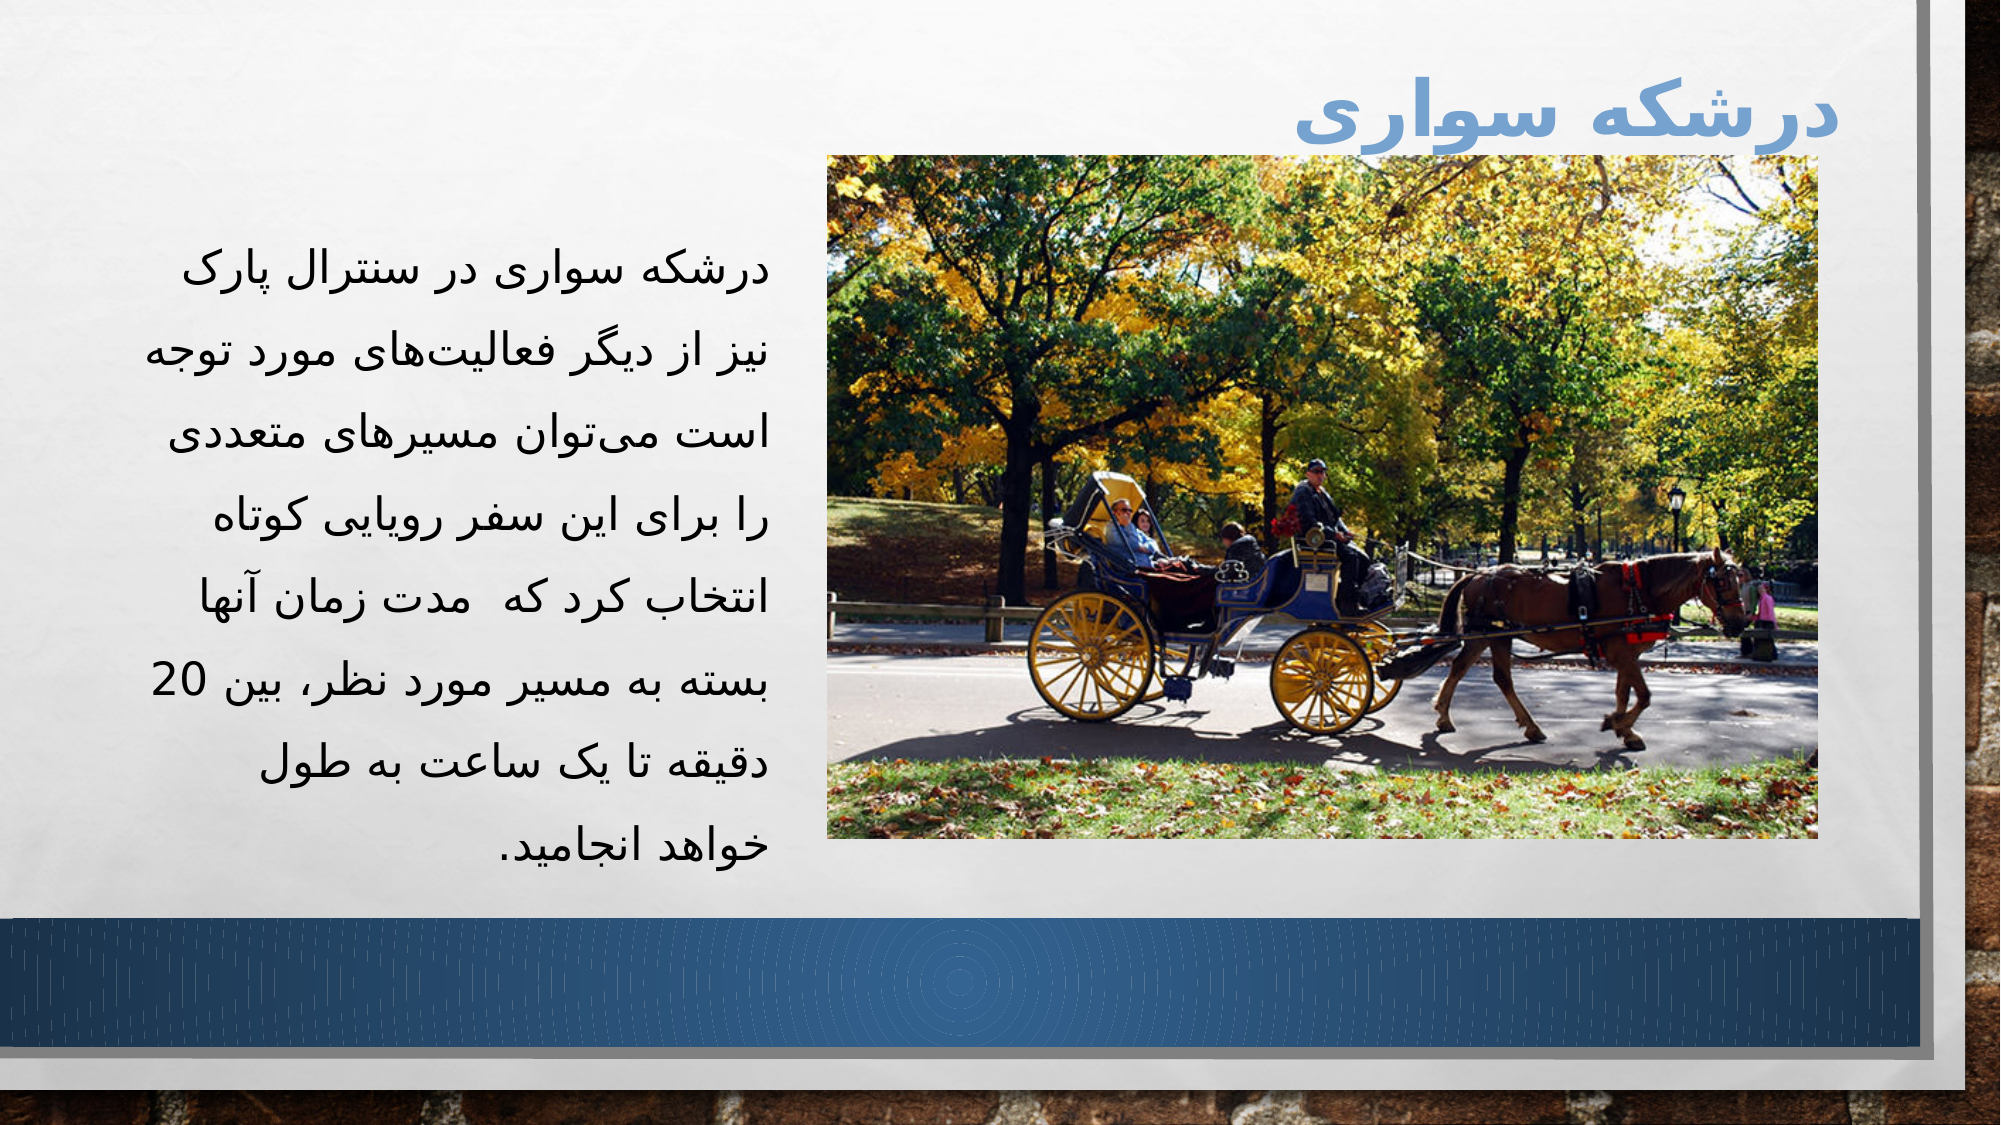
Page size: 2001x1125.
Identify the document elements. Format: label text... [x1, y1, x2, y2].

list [827, 155, 1818, 839]
picture [0, 0, 2000, 1125]
list درشکه سواری در سنترال پارک نیز از دیگر فعالیت‌های مورد توجه است می‌توان مسیرهای متعددی را برای این سفر رویایی کوتاه انتخاب کرد که مدت زمان آنها بسته به مسیر مورد نظر، بین 20 دقیقه تا یک ساعت به طول خواهد انجامید. [120, 202, 786, 882]
title درشکه سواری [1240, 0, 1896, 162]
